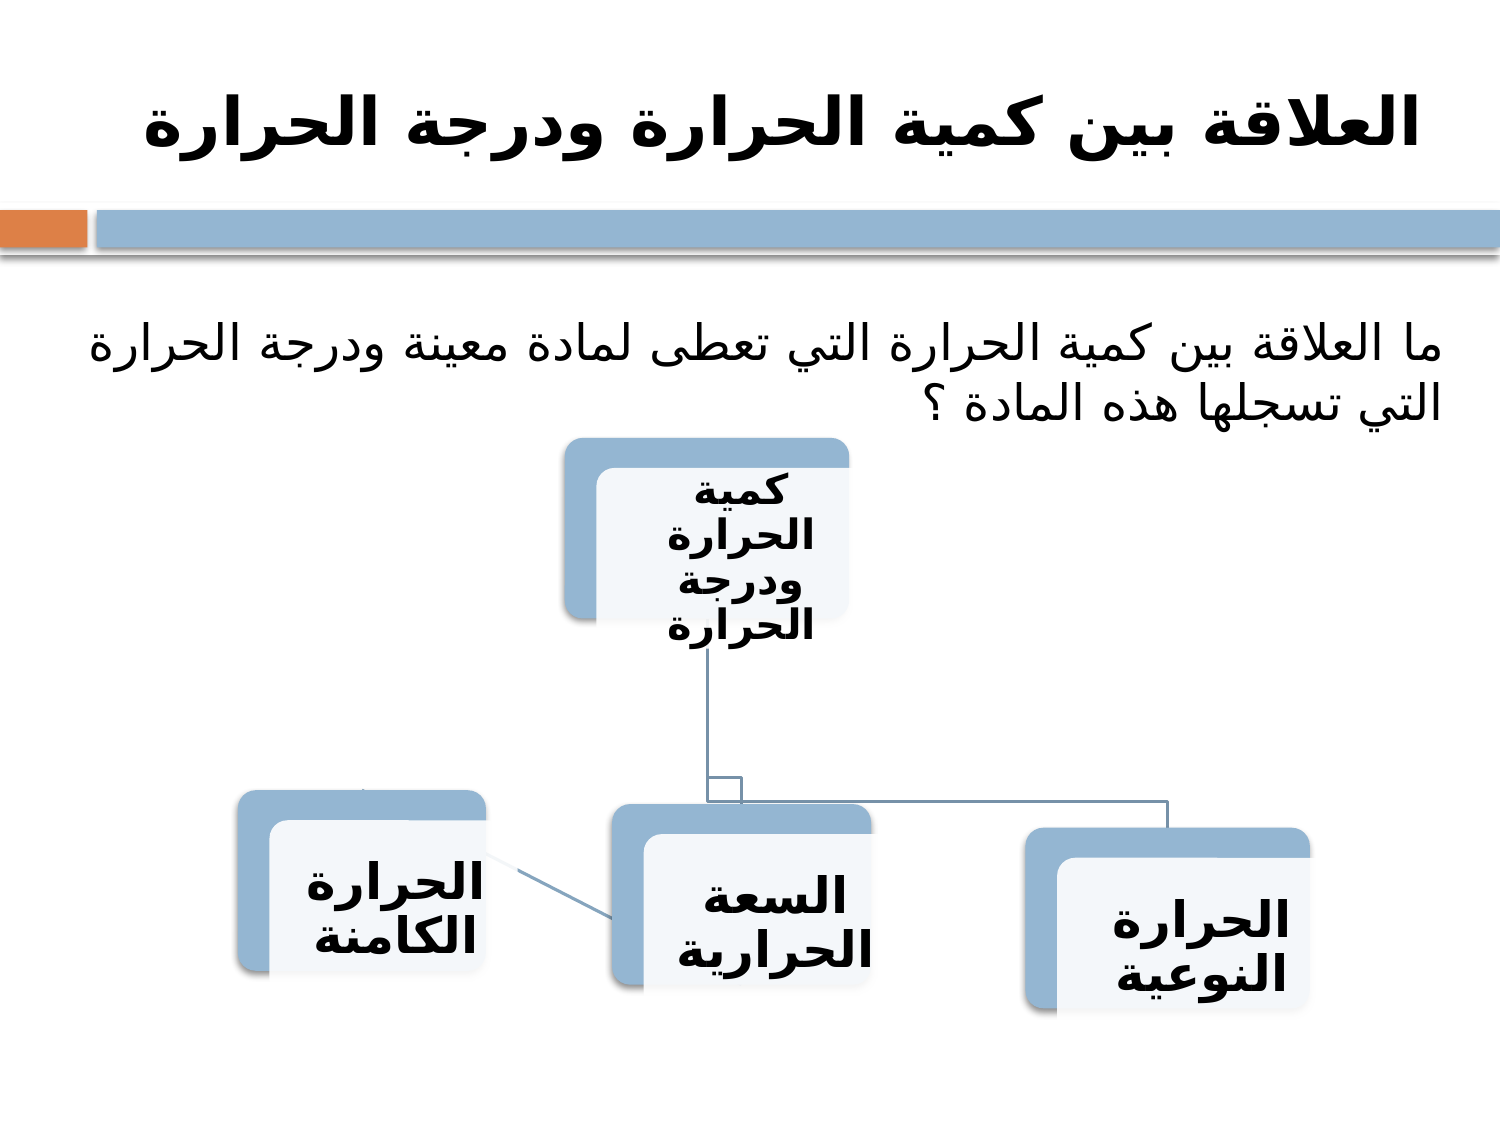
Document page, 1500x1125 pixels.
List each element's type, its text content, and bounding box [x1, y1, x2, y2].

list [100, 361, 1459, 1100]
title العلاقة بين كمية الحرارة ودرجة الحرارة [100, 37, 1438, 200]
text_box ما العلاقة بين كمية الحرارة التي تعطى لمادة معينة ودرجة الحرارة التي تسجلها هذه المادة ؟ [29, 302, 1459, 438]
